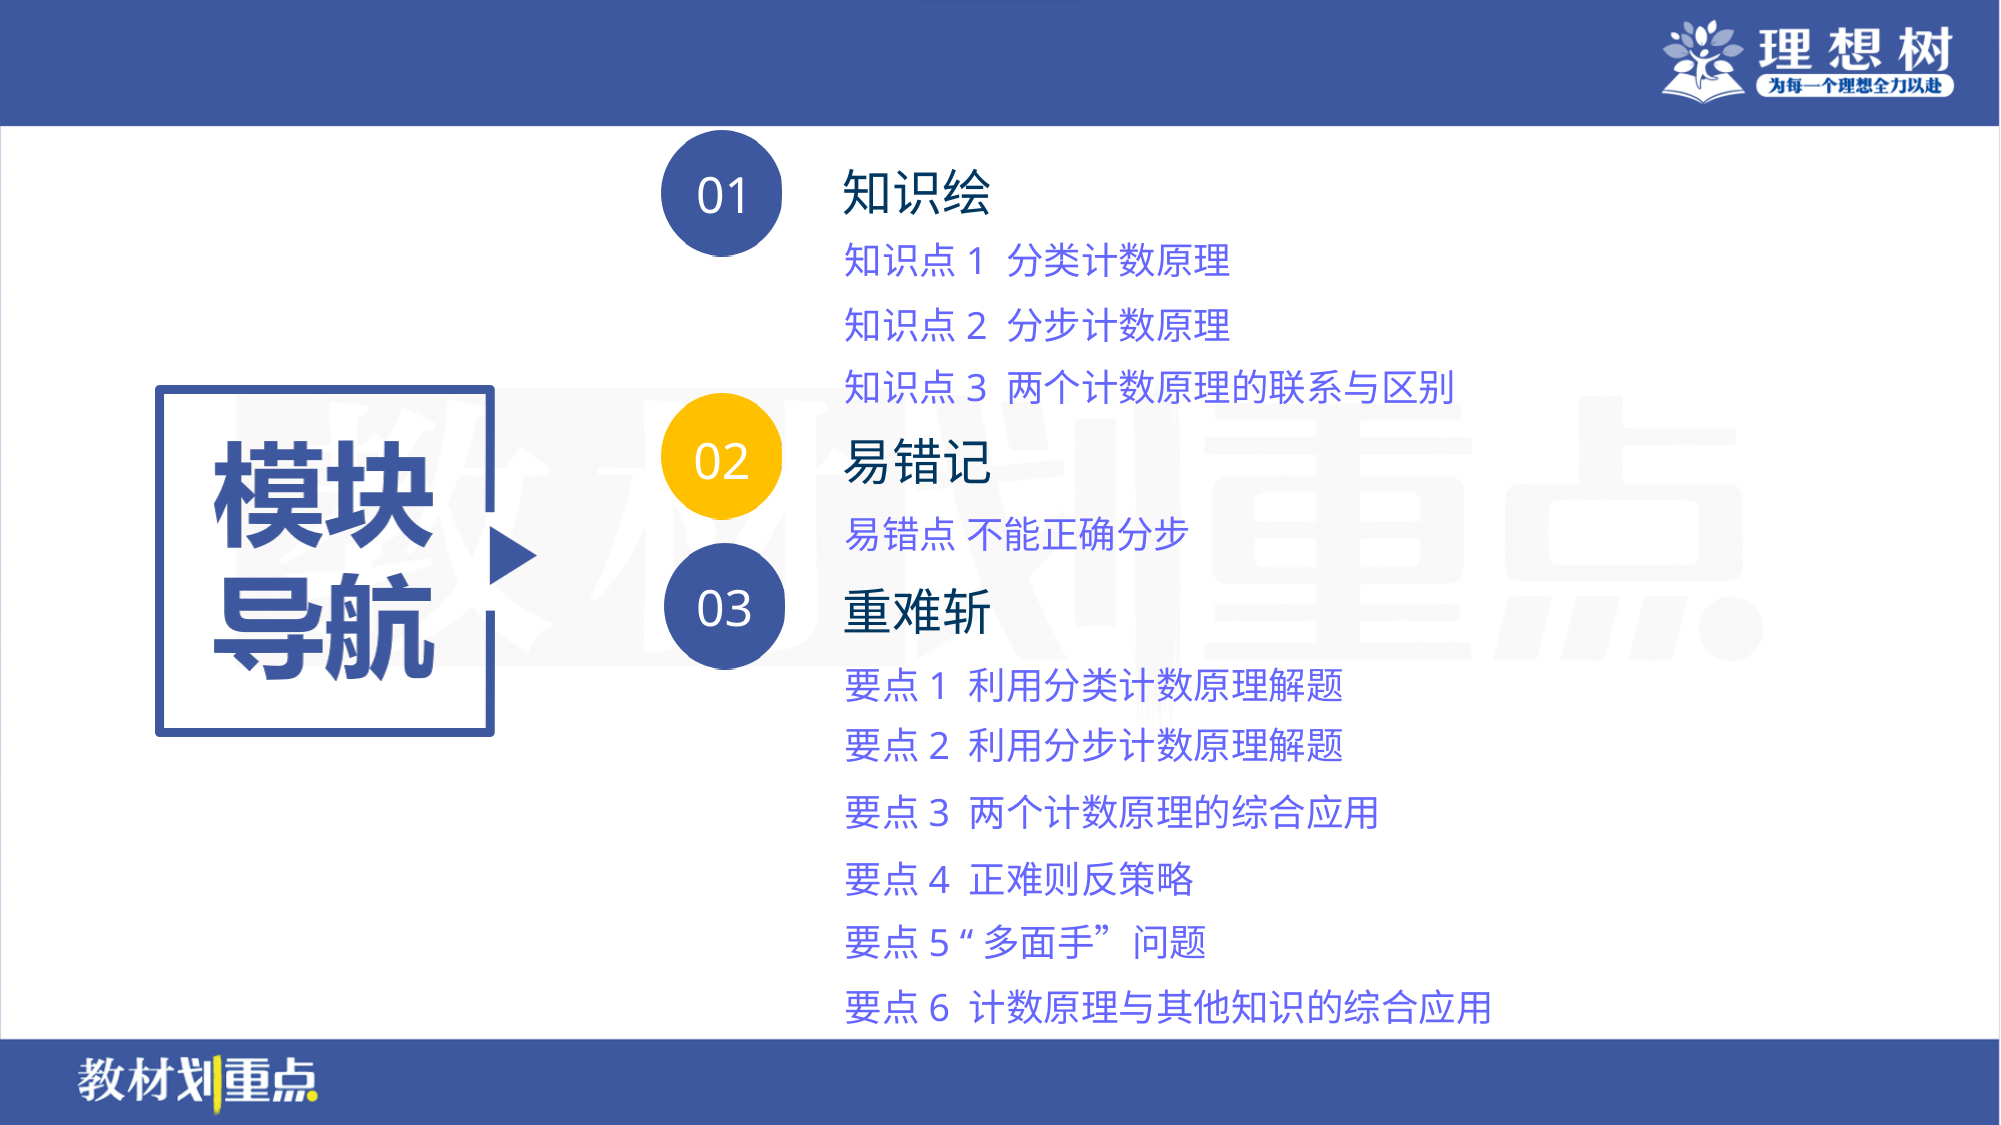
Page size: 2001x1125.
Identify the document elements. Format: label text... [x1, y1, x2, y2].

text_box 要点2 利用分步计数原理解题 [844, 715, 1967, 774]
text_box 重难斩 [814, 572, 1022, 648]
text_box 要点4 正难则反策略 [844, 848, 1967, 907]
text_box 知识绘 [814, 153, 1022, 229]
text_box 02 [658, 396, 785, 523]
picture [0, 0, 2000, 1125]
text_box 易错记 [814, 423, 1022, 499]
text_box 易错点 不能正确分步 [844, 504, 1967, 563]
text_box 要点1 利用分类计数原理解题 [844, 654, 1967, 713]
text_box 知识点3 两个计数原理的联系与区别 [844, 356, 1967, 415]
text_box 知识点1 分类计数原理 [844, 230, 1967, 289]
text_box 知识点2 分步计数原理 [844, 294, 1967, 354]
text_box 要点6 计数原理与其他知识的综合应用 [844, 976, 1967, 1036]
text_box 要点5 “多面手”问题 [844, 911, 1967, 970]
text_box 01 [782, 130, 788, 257]
text_box 要点3 两个计数原理的综合应用 [844, 781, 1967, 841]
